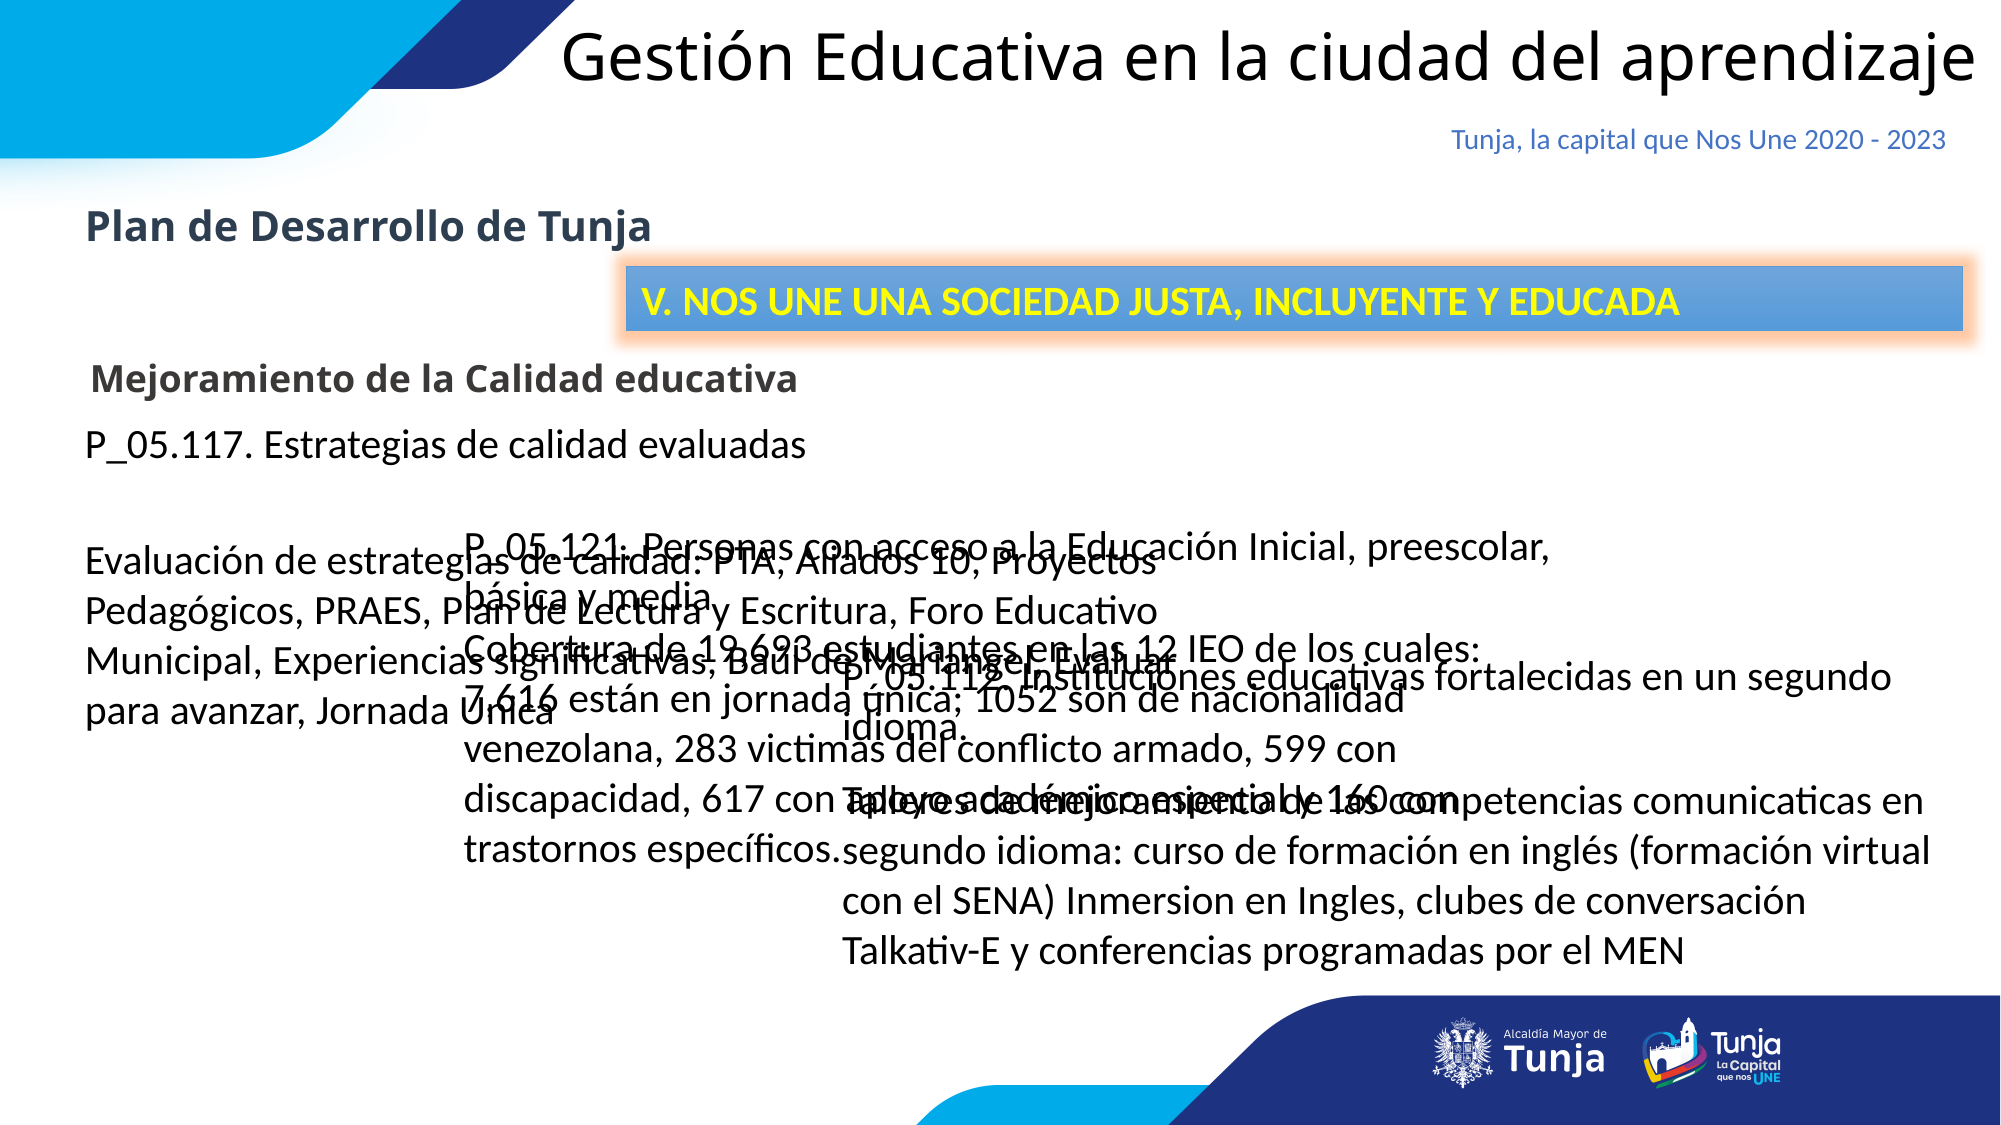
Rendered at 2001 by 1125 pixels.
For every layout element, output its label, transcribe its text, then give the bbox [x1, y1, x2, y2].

subtitle Tunja, la capital que Nos Une 2020 - 2023 [355, 116, 1963, 164]
text_box V. NOS UNE UNA SOCIEDAD JUSTA, INCLUYENTE Y EDUCADA [626, 266, 1963, 331]
picture [0, 0, 2001, 1125]
text_box P_05.121. Personas con acceso a la Educación Inicial, preescolar, básica y media [448, 511, 1575, 613]
text_box P_05.112. Instituciones educativas fortalecidas en un segundo idioma. [827, 641, 1963, 757]
text_box Cobertura de 19,693 estudiantes en las 12 IEO de los cuales: 7,616 están en jornada única; 1052 son de nacionalidad venezolana, 283 victimas del conflicto armado, 599 con discapacidad, 617 con apoyo académico especial y 160 con trastornos específicos. [448, 613, 1584, 878]
text_box Evaluación de estrategias de calidad: PTA, Aliados 10, Proyectos Pedagógicos, PRAES, Plan de Lectura y Escritura, Foro Educativo Municipal, Experiencias significativas, Baúl de Mariangel, Evaluar para avanzar, Jornada Unica [70, 525, 448, 741]
text_box P_05.117. Estrategias de calidad evaluadas [70, 409, 1206, 475]
text_box Mejoramiento de la Calidad educativa [0, 347, 1006, 407]
text_box Plan de Desarrollo de Tunja [70, 192, 1963, 257]
text_box Gestión Educativa en la ciudad del aprendizaje [541, 0, 1998, 103]
text_box Talleres de mejoramiento de las competencias comunicaticas en segundo idioma: curso de formación en inglés (formación virtual con el SENA) Inmersion en Ingles, clubes de conversación Talkativ-E y conferencias programadas por el MEN [827, 765, 1963, 981]
